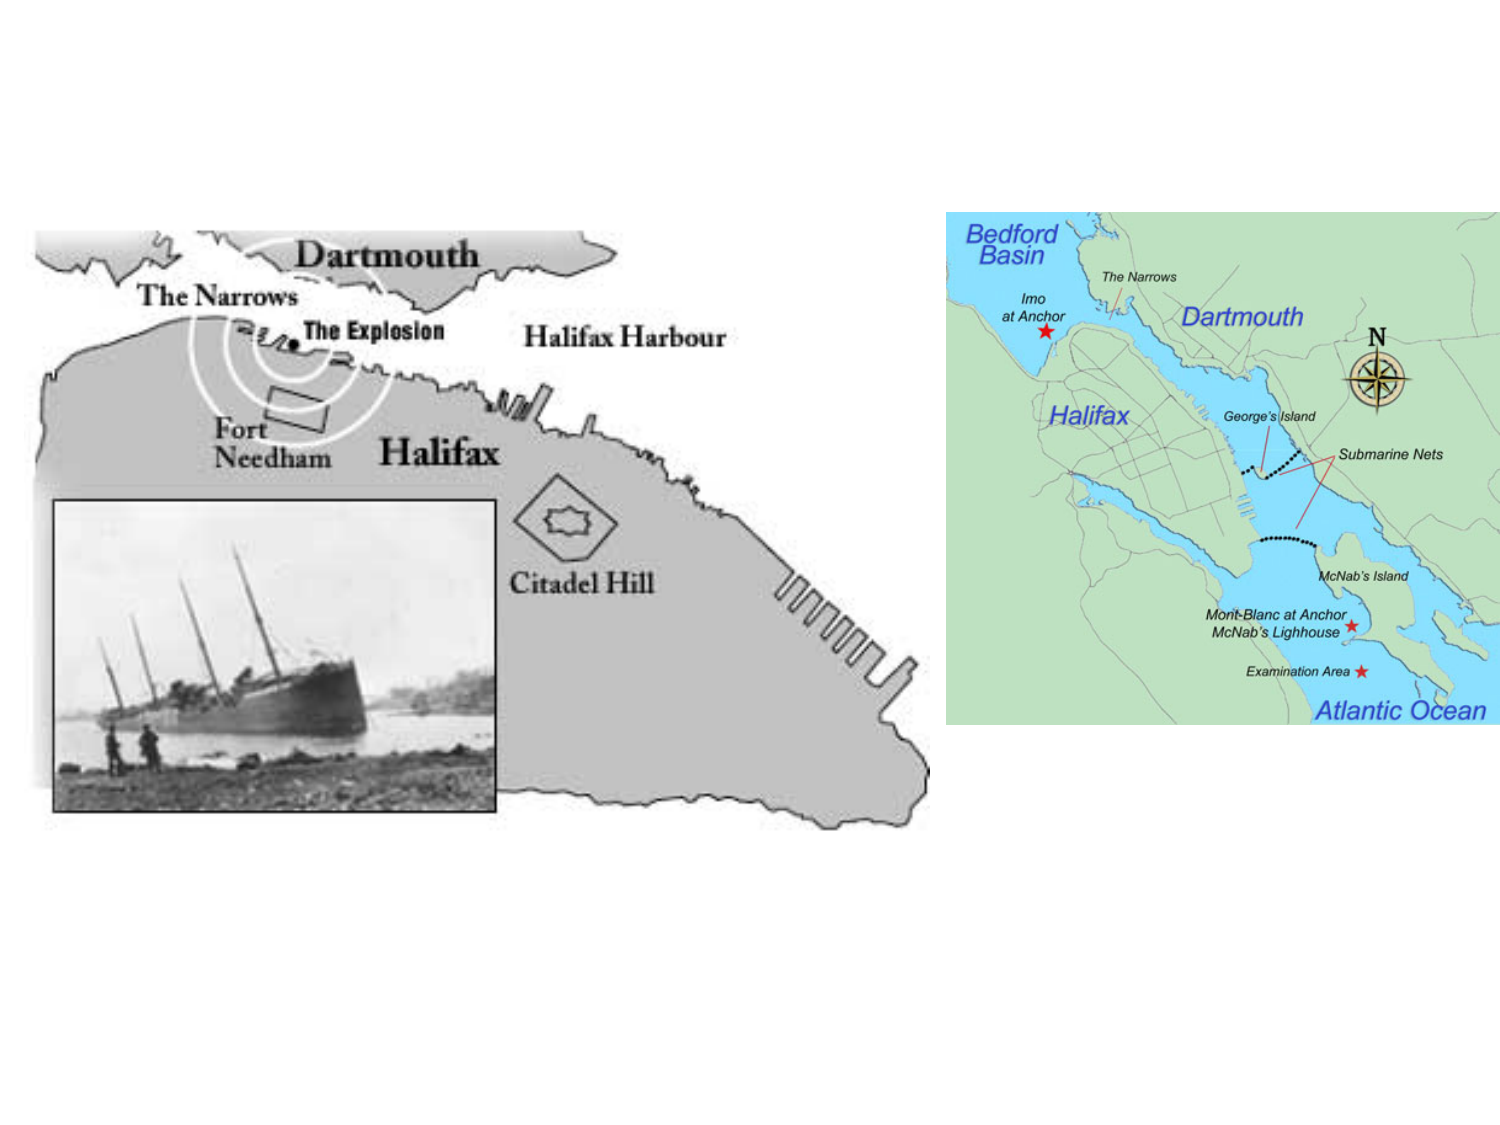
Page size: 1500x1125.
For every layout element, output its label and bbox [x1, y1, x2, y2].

picture [946, 212, 1500, 726]
list [24, 212, 931, 838]
